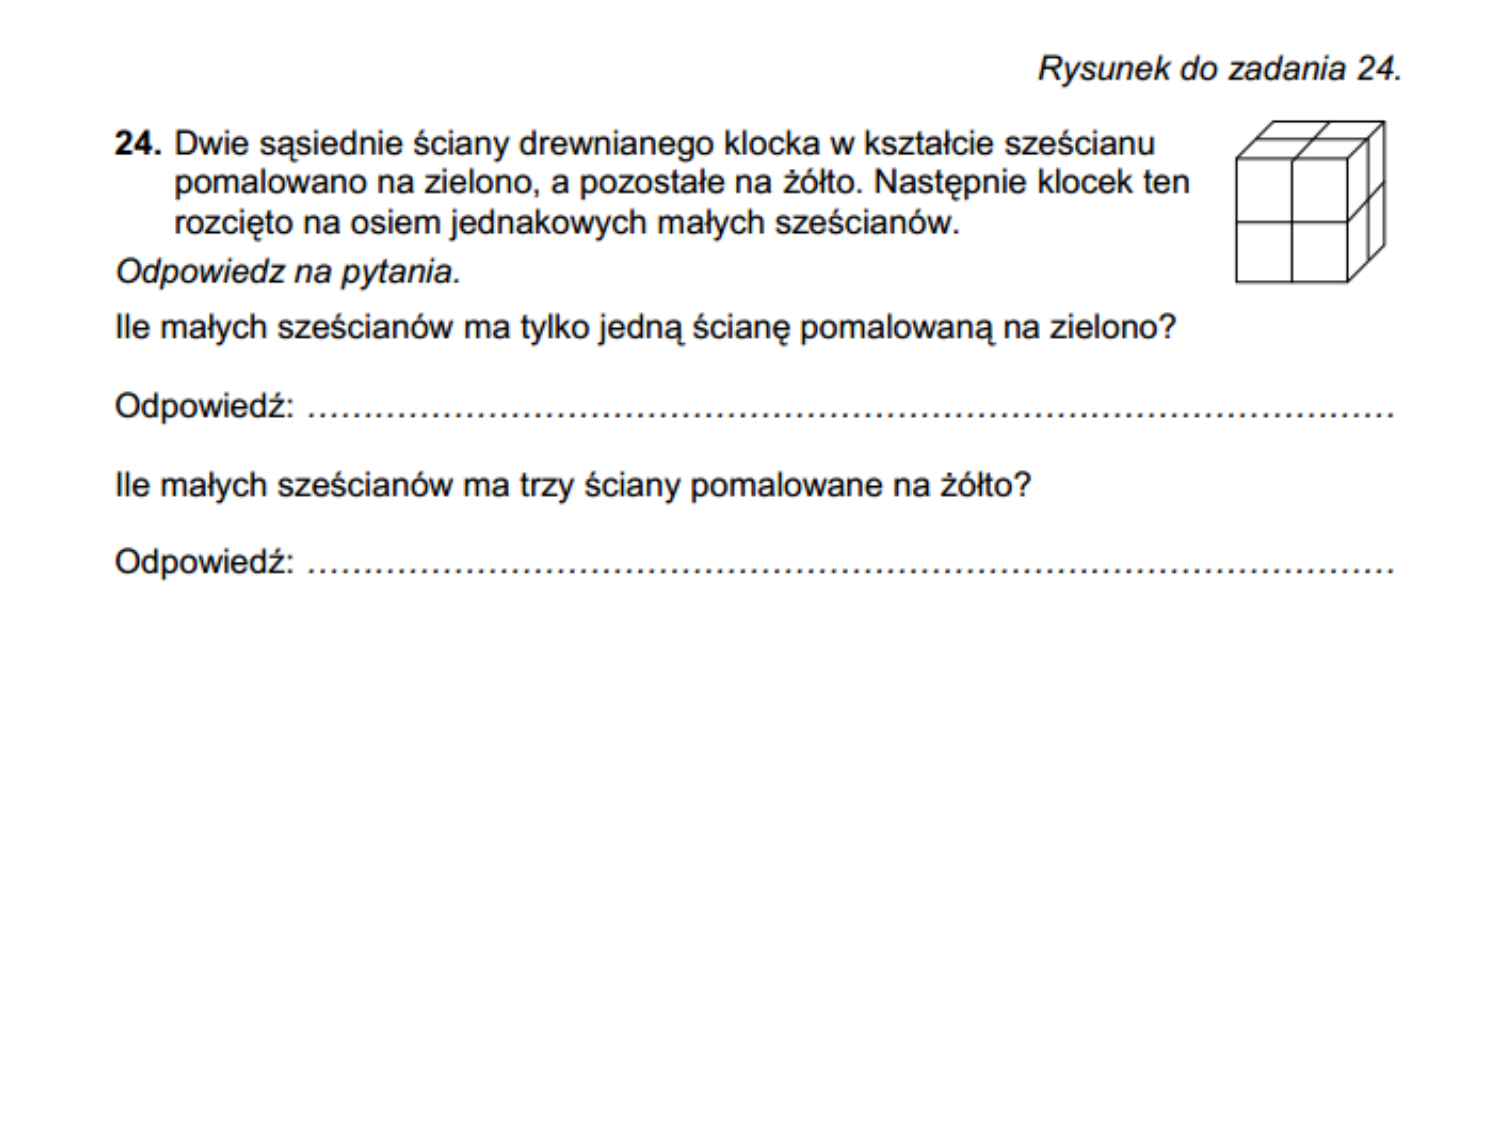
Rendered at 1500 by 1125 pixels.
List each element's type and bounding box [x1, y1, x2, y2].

picture [76, 42, 1428, 595]
